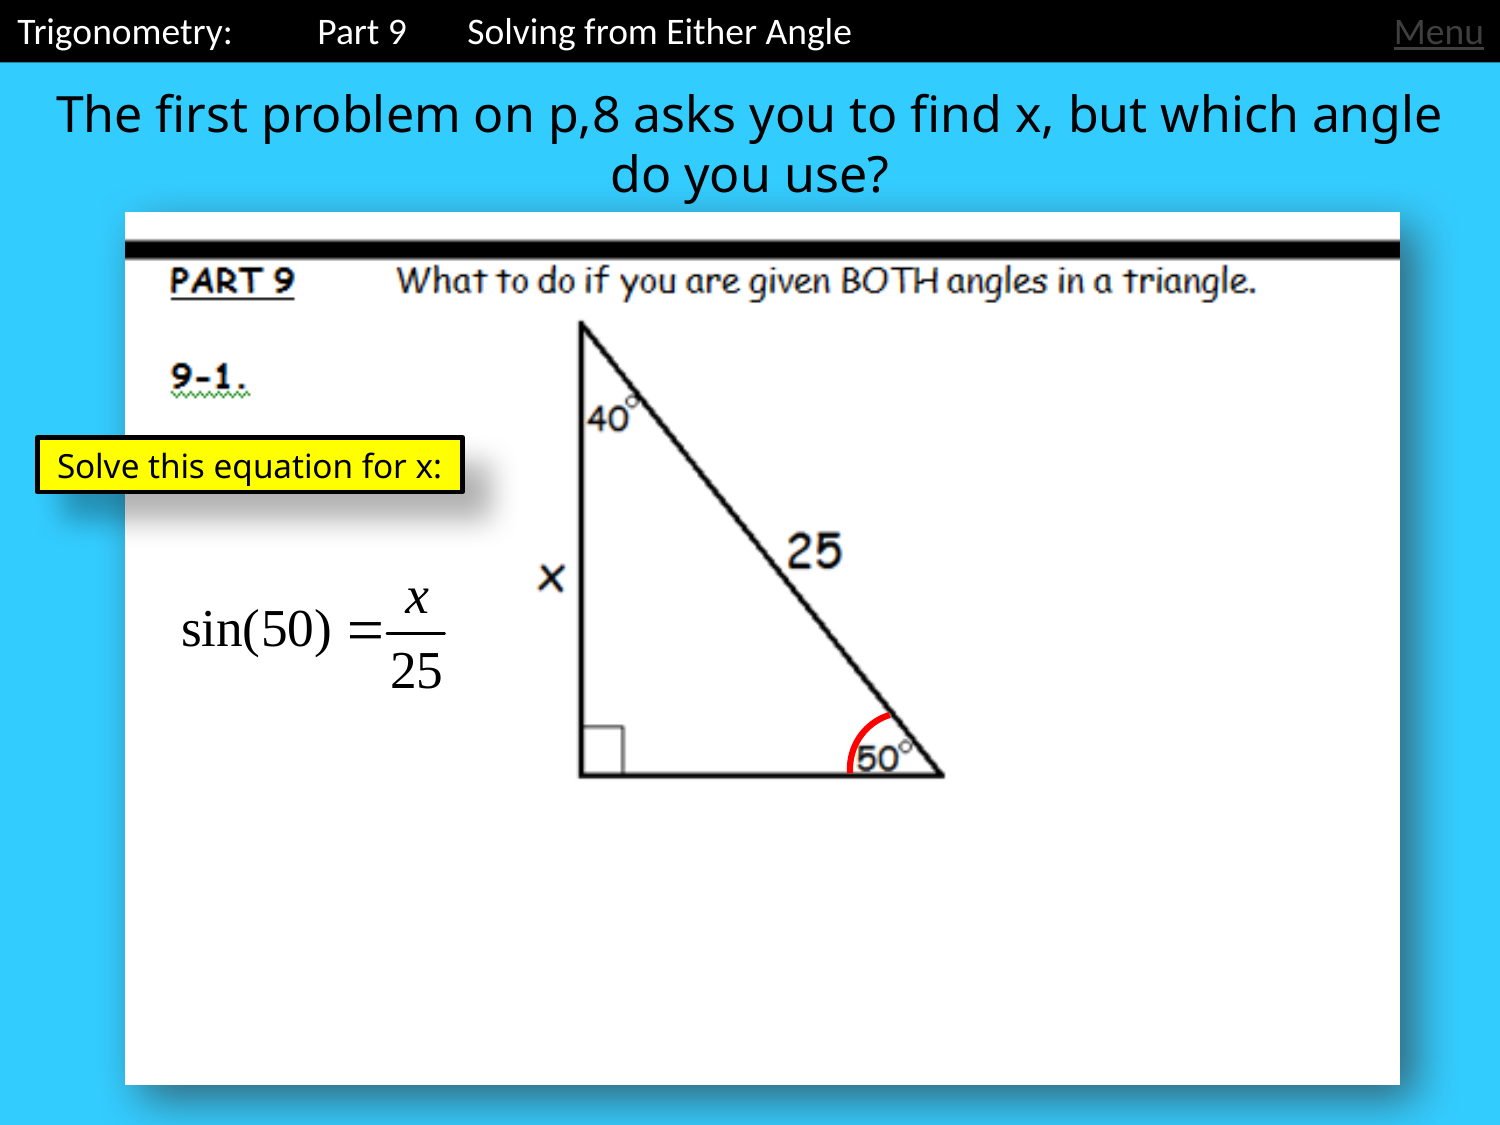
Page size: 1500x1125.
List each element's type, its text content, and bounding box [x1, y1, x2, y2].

text_box [0, 0, 1500, 64]
text_box Trigonometry: Part 9 Solving from Either Angle [2, 0, 868, 60]
text_box Menu [1379, 0, 1500, 60]
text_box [174, 562, 455, 701]
text_box The first problem on p,8 asks you to find x, but which angle do you use? [24, 74, 1475, 210]
picture [124, 212, 1401, 1085]
text_box Solve this equation for x: [37, 437, 119, 493]
